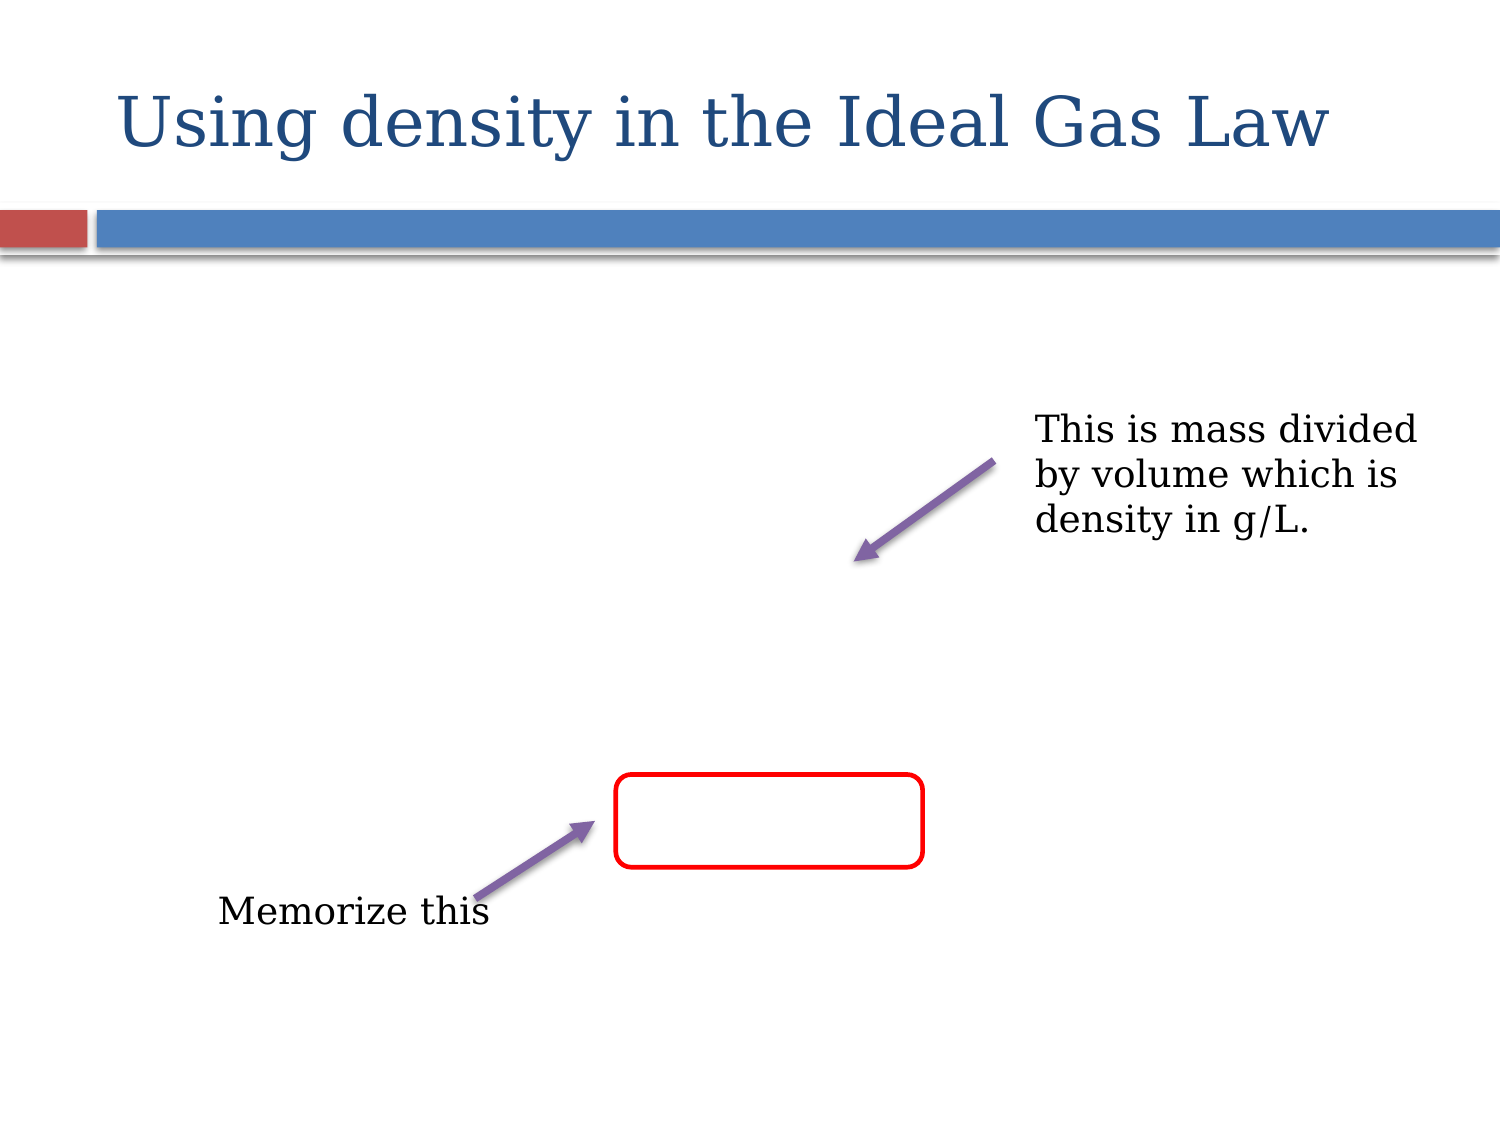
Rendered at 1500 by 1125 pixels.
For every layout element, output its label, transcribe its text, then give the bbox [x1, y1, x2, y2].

text_box [615, 774, 923, 868]
title Using density in the Ideal Gas Law [100, 37, 1438, 200]
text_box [853, 460, 995, 562]
text_box Memorize this [202, 880, 553, 940]
text_box This is mass divided by volume which is density in g/L. [1019, 397, 1438, 548]
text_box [474, 820, 596, 899]
